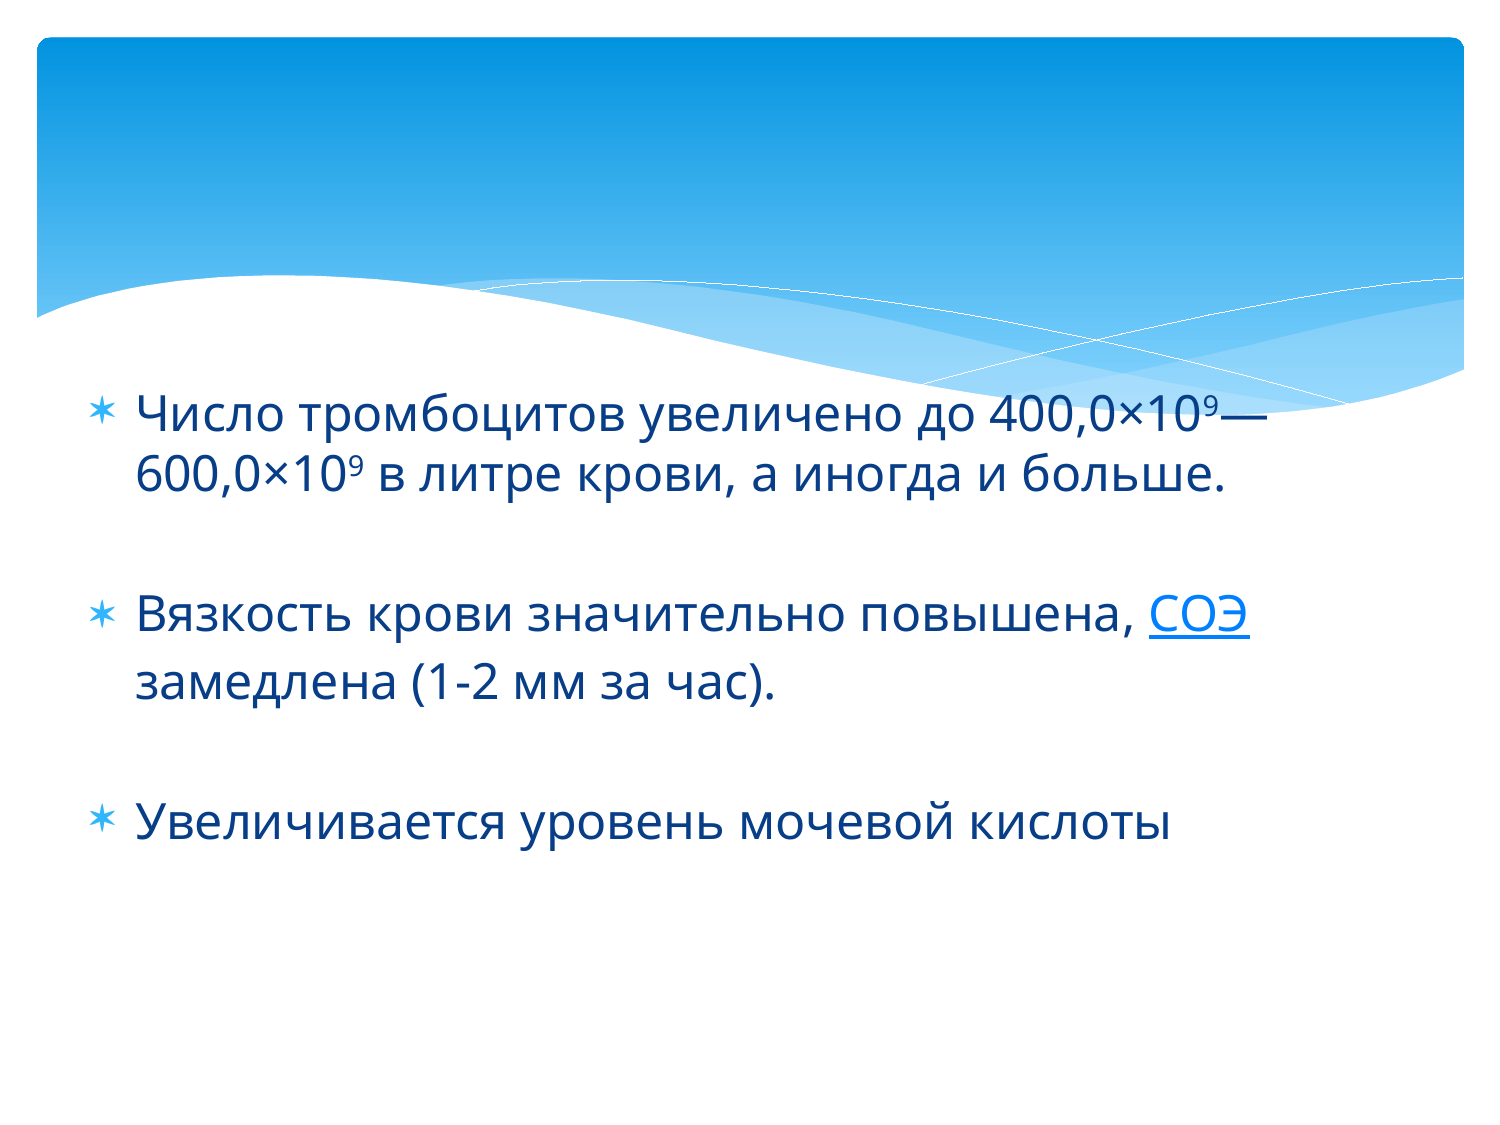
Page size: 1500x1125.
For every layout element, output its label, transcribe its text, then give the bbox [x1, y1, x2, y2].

list Число тромбоцитов увеличено до 400,0×109—600,0×109 в литре крови, а иногда и больше. Вязкость крови значительно повышена, СОЭ замедлена (1-2 мм за час). Увеличивается уровень мочевой кислоты [75, 93, 1425, 1000]
